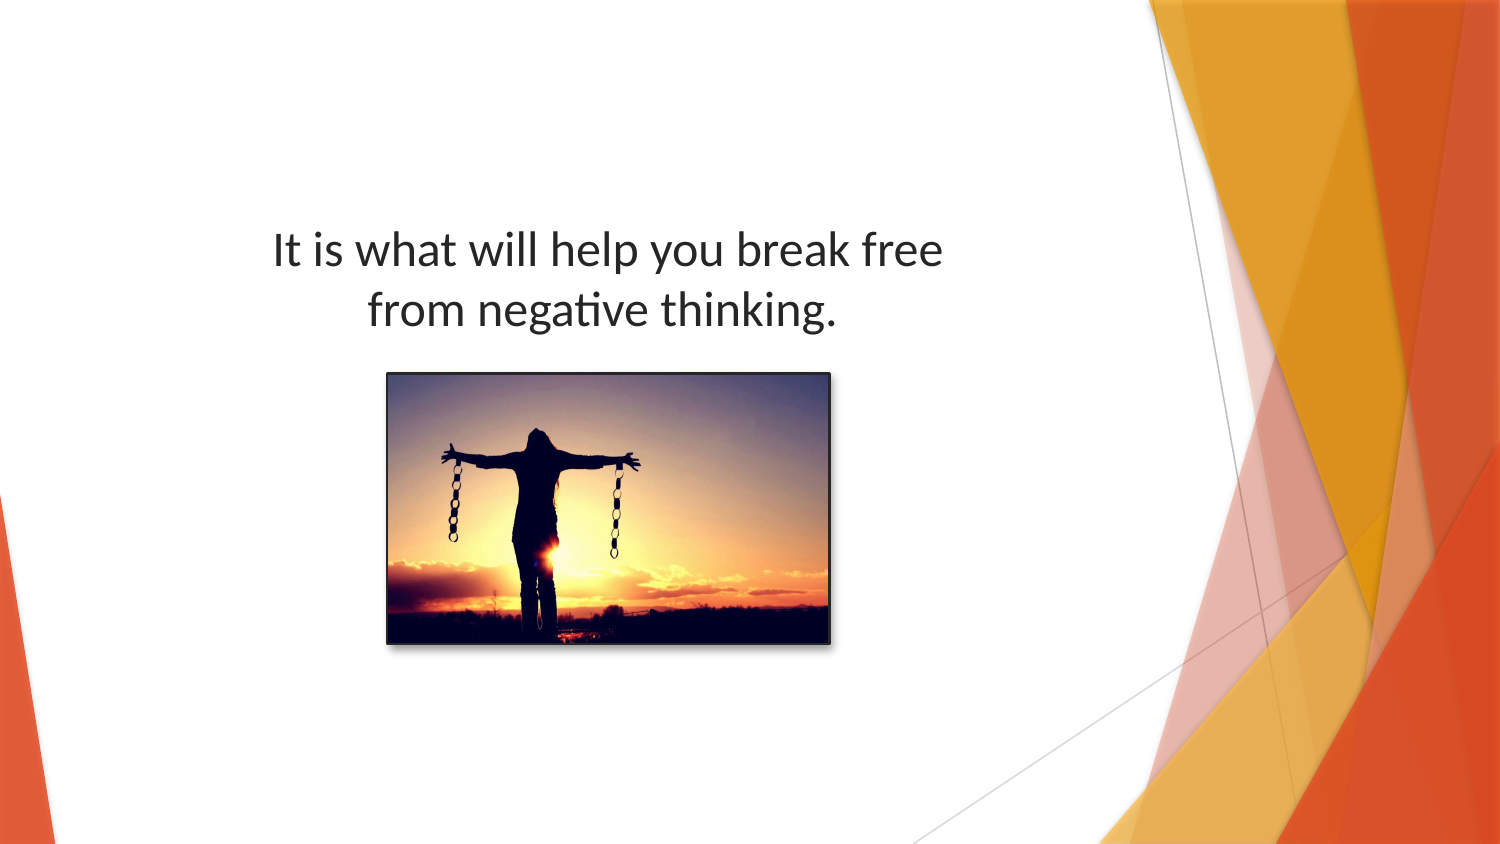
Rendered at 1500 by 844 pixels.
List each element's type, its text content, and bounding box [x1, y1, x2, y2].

list It is what will help you break free from negative thinking. [242, 209, 975, 540]
picture [387, 374, 829, 644]
